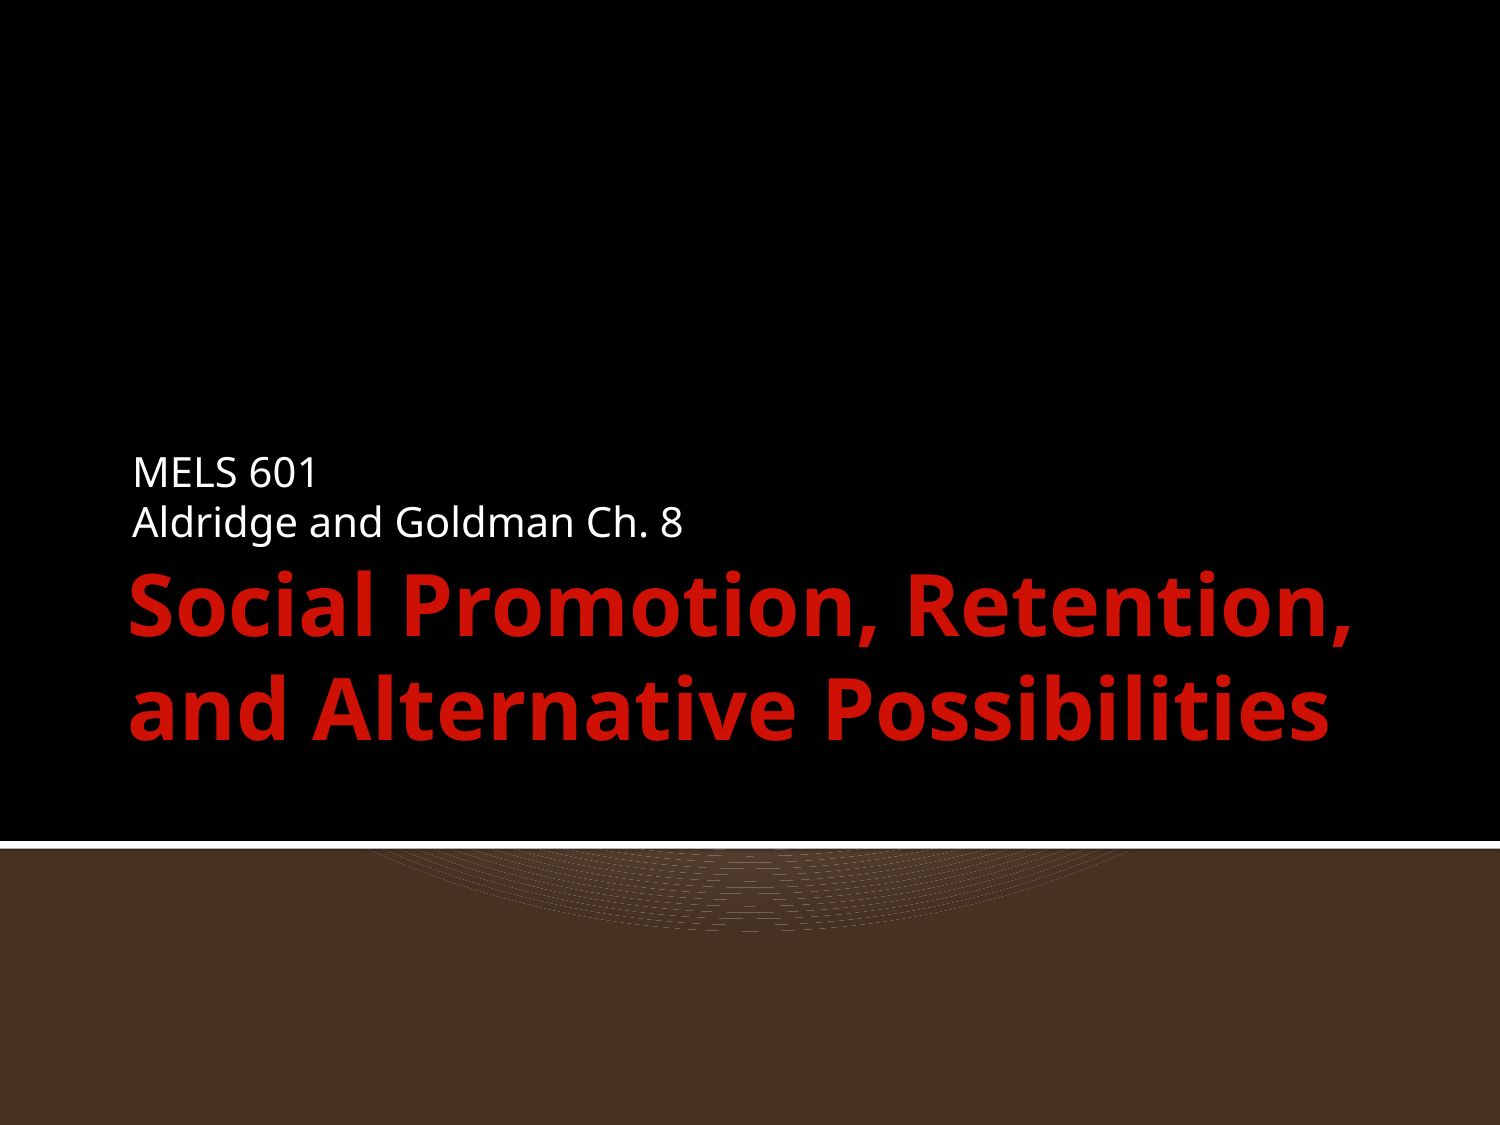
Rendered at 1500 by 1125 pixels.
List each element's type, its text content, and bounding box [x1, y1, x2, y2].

title Social Promotion, Retention, and Alternative Possibilities [112, 550, 1438, 825]
subtitle MELS 601 Aldridge and Goldman Ch. 8 [112, 299, 1438, 546]
